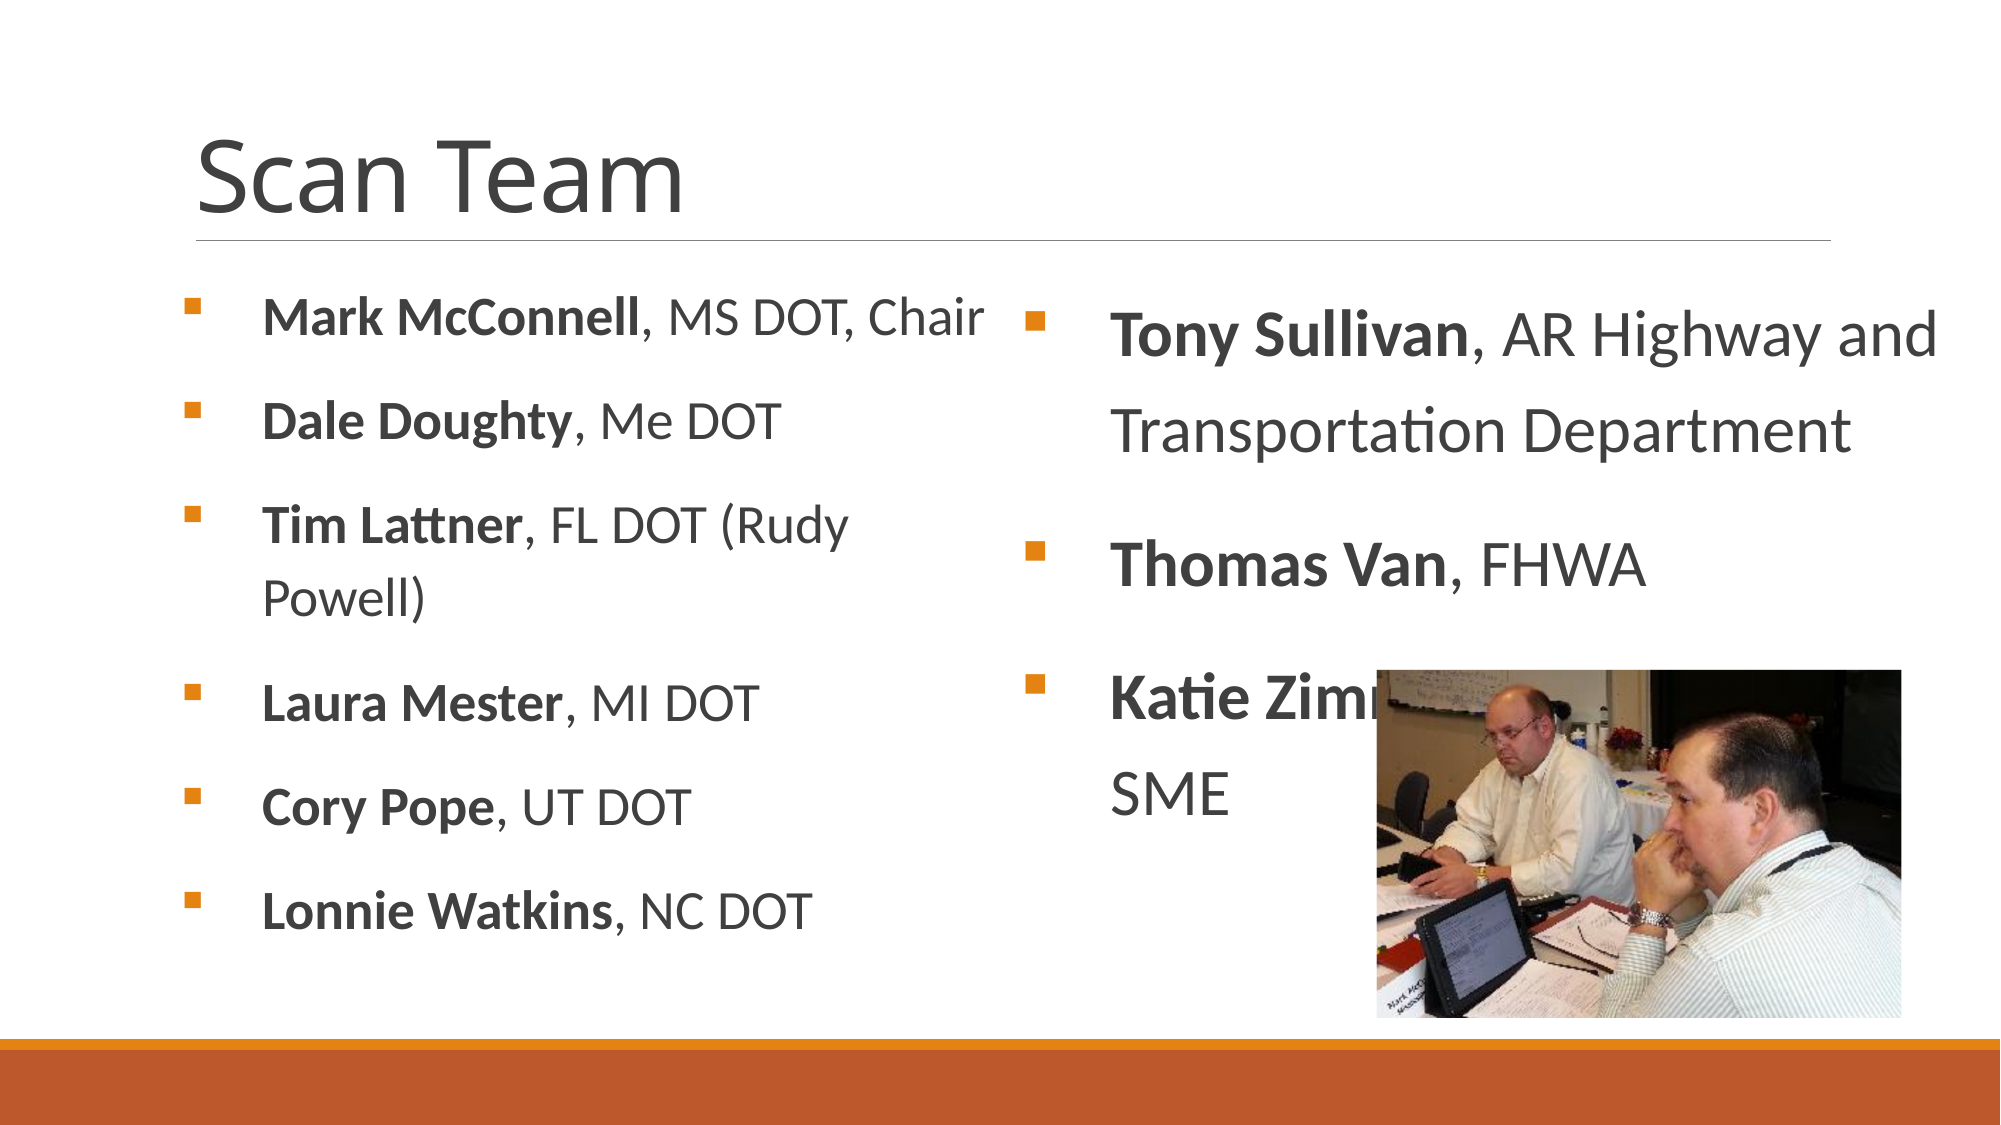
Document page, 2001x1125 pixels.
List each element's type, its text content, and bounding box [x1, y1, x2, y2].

picture [1375, 668, 1902, 1018]
list Mark McConnell, MS DOT, Chair Dale Doughty, Me DOT Tim Lattner, FL DOT (Rudy Powell) Laura Mester, MI DOT Cory Pope, UT DOT Lonnie Watkins, NC DOT [180, 266, 990, 979]
list Tony Sullivan, AR Highway and Transportation Department Thomas Van, FHWA Katie Zimmerman, APTech, SME [1020, 266, 1975, 927]
title Scan Team [180, 2, 1830, 241]
